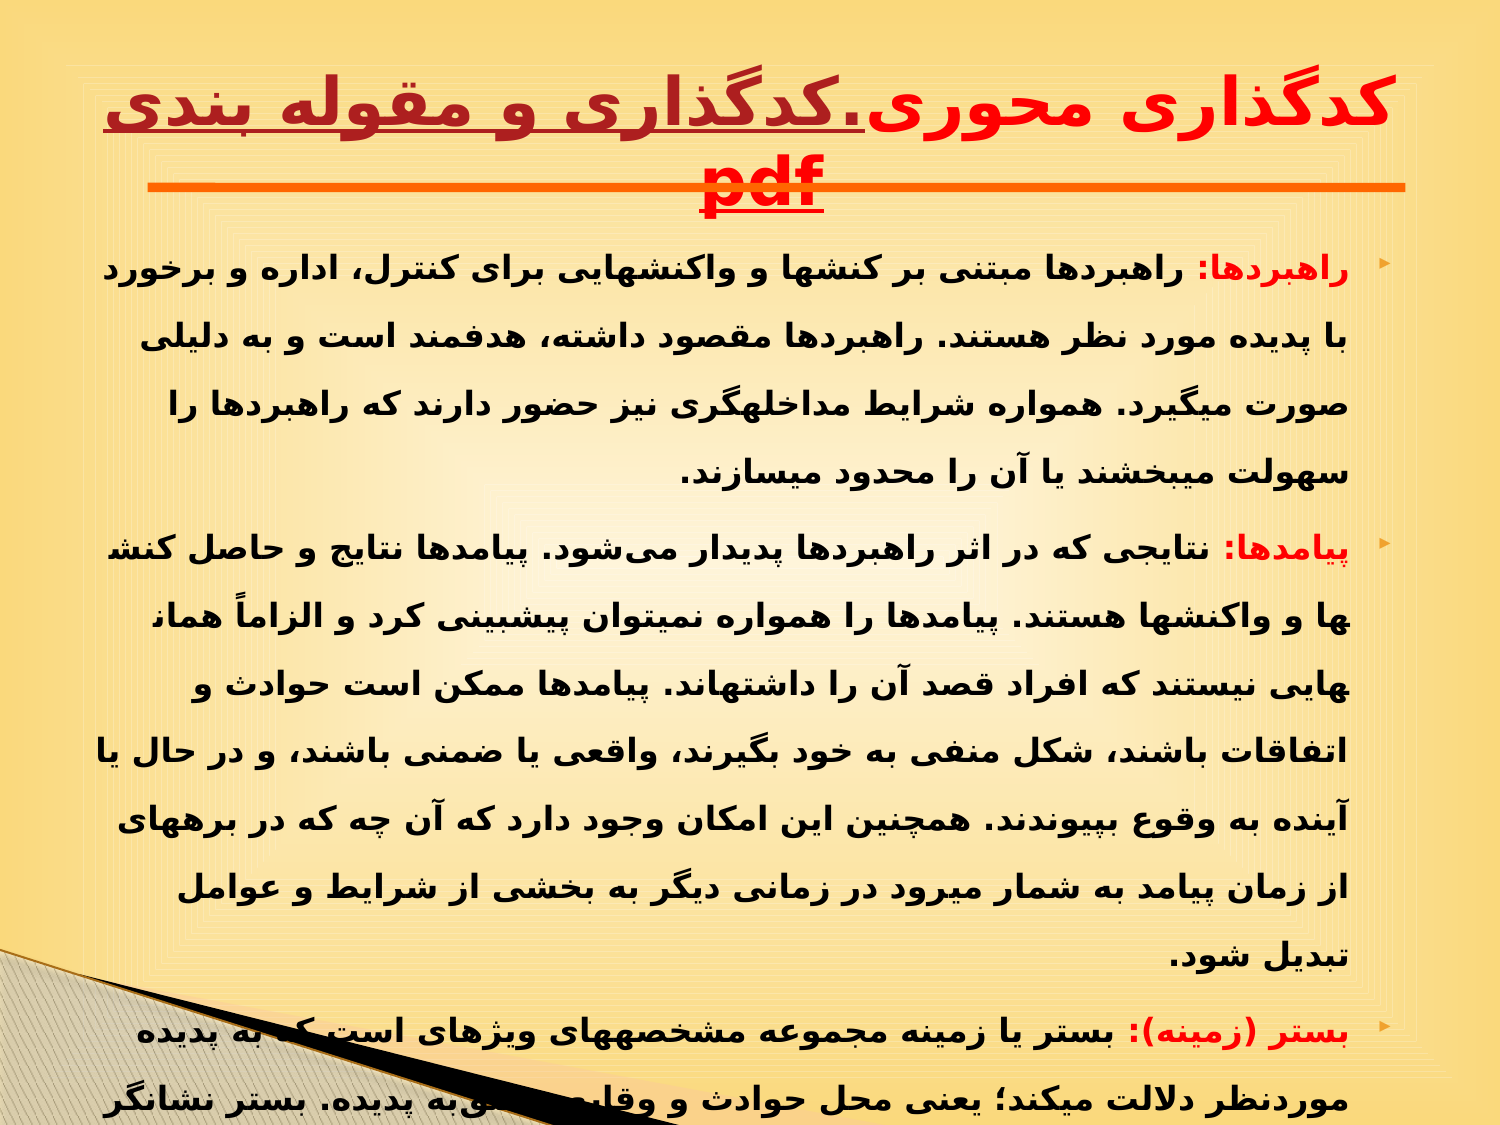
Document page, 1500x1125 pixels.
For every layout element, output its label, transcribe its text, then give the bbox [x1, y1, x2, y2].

title کدگذاری محوریکدگذاری و مقوله بندی.pdf [75, 45, 1425, 233]
list راهبردها: راهبردها مبتنی بر کنش­ها و واکنش­هایی برای کنترل، اداره و برخورد با پدیده مورد نظر هستند. راهبردها مقصود داشته، هدفمند است و به دلیلی صورت می­گیرد. همواره شرایط مداخله­گری نیز حضور دارند که راهبردها را سهولت می­بخشند یا آن را محدود می­سازند. پیامدها: نتایجی که در اثر راهبردها پدیدار می‌شود. پیامدها نتایج و حاصل کنش­ها و واکنش­ها هستند. پیامدها را همواره نمی­توان پیش­بینی کرد و الزاماً همان­هایی نیستند که افراد قصد آن را داشته­اند. پیامدها ممکن است حوادث و اتفاقات باشند، شکل منفی به خود بگیرند، واقعی یا ضمنی باشند، و در حال یا آینده به وقوع بپیوندند. همچنین این امکان وجود دارد که آن ­چه که در برهه­ای از زمان پیامد به شمار می­رود در زمانی دیگر به بخشی از شرایط و عوامل تبدیل شود. بستر (زمینه): بستر یا زمینه مجموعه مشخصه­های ویژه­ای است که به پدیده موردنظر دلالت می­کند؛ یعنی محل حوادث و وقایع متعلق‌به پدیده. بستر نشانگر مجموعه شرایط خاصی است که در آن راهبردهای کنش‌ و واکنش صورت می‌پذیرد. [75, 233, 1425, 954]
